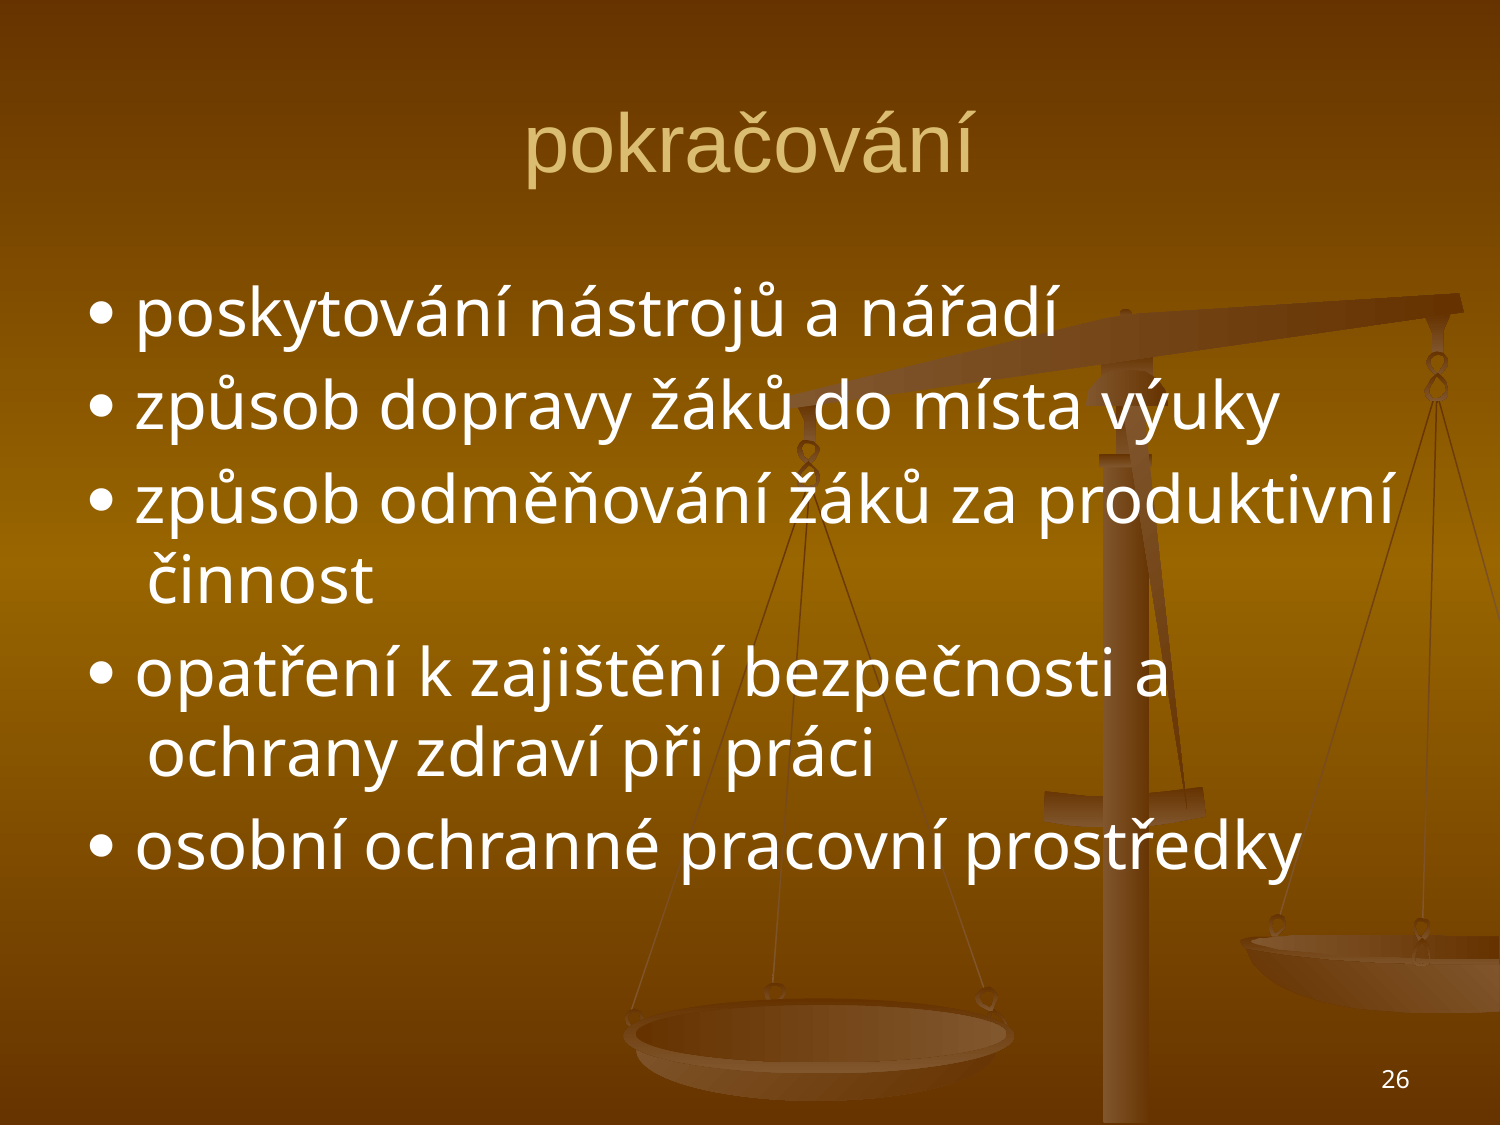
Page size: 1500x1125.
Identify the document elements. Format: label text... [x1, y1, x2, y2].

title pokračování [74, 45, 1426, 234]
slide_number 26 [1074, 1029, 1426, 1106]
list  poskytování nástrojů a nářadí  způsob dopravy žáků do místa výuky  způsob odměňování žáků za produktivní činnost  opatření k zajištění bezpečnosti a ochrany zdraví při práci  osobní ochranné pracovní prostředky [74, 262, 1426, 1006]
